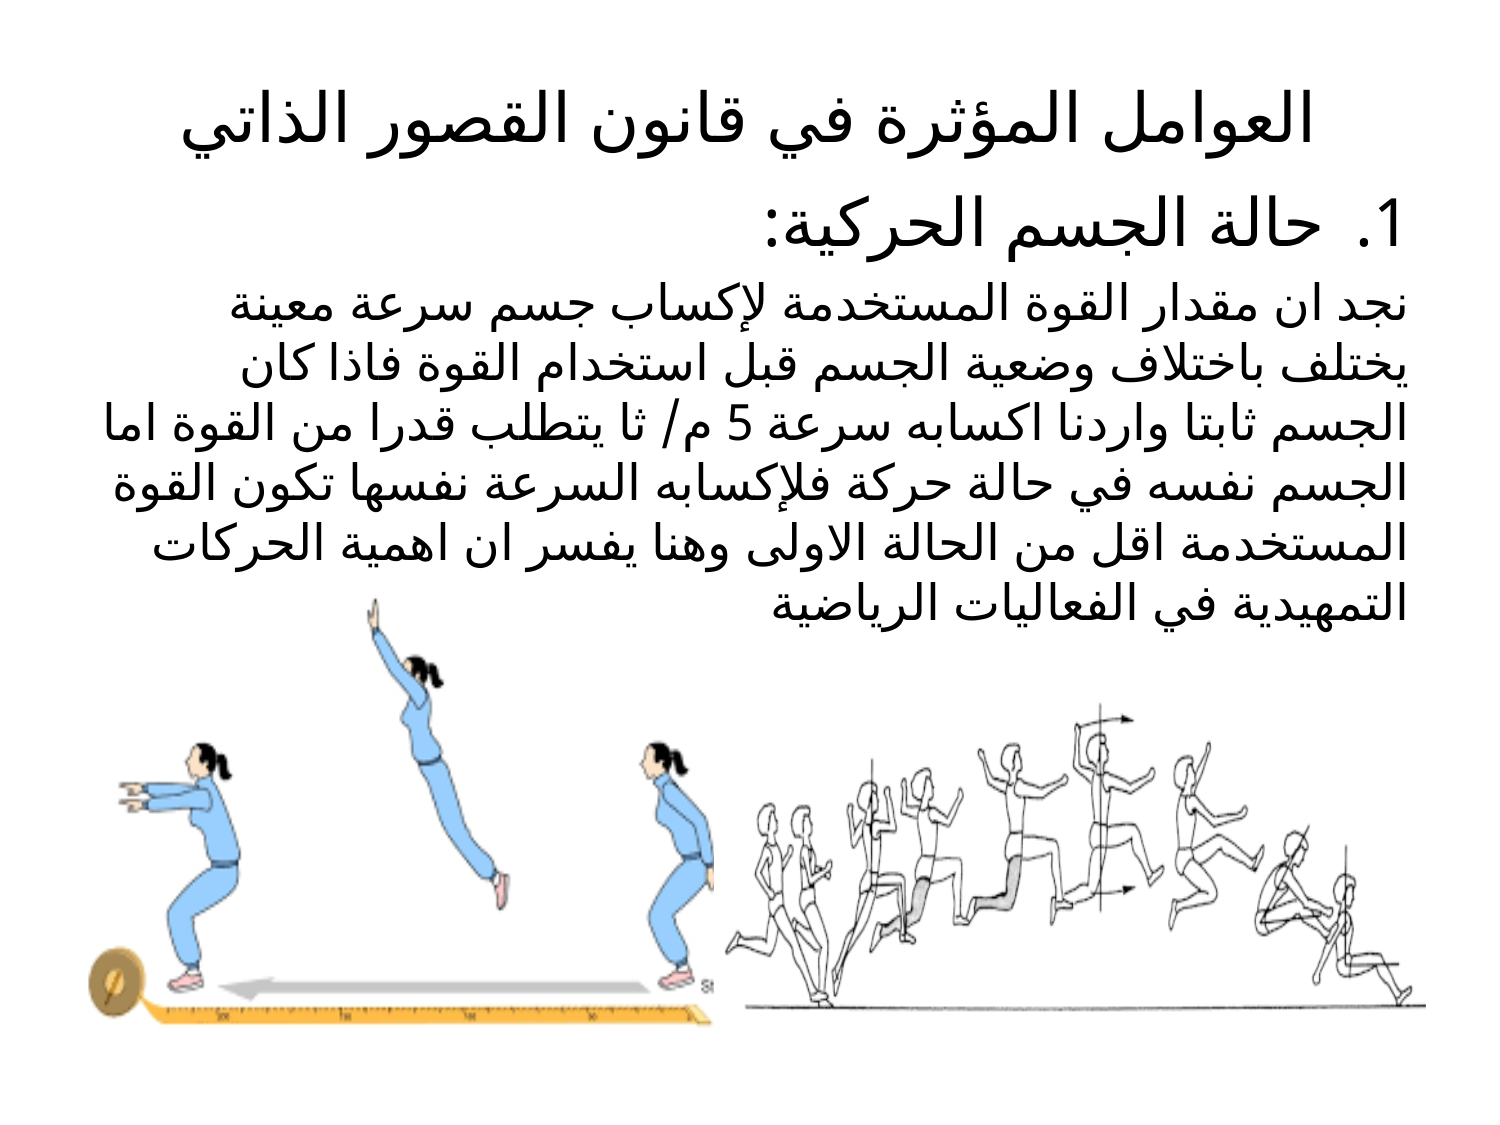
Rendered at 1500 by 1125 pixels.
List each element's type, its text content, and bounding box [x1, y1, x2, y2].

list حالة الجسم الحركية: نجد ان مقدار القوة المستخدمة لإكساب جسم سرعة معينة يختلف باختلاف وضعية الجسم قبل استخدام القوة فاذا كان الجسم ثابتا واردنا اكسابه سرعة 5 م/ ثا يتطلب قدرا من القوة اما الجسم نفسه في حالة حركة فلإكسابه السرعة نفسها تكون القوة المستخدمة اقل من الحالة الاولى وهنا يفسر ان اهمية الحركات التمهيدية في الفعاليات الرياضية . [75, 172, 1425, 690]
picture [64, 585, 1426, 1048]
title العوامل المؤثرة في قانون القصور الذاتي [75, 45, 1424, 185]
